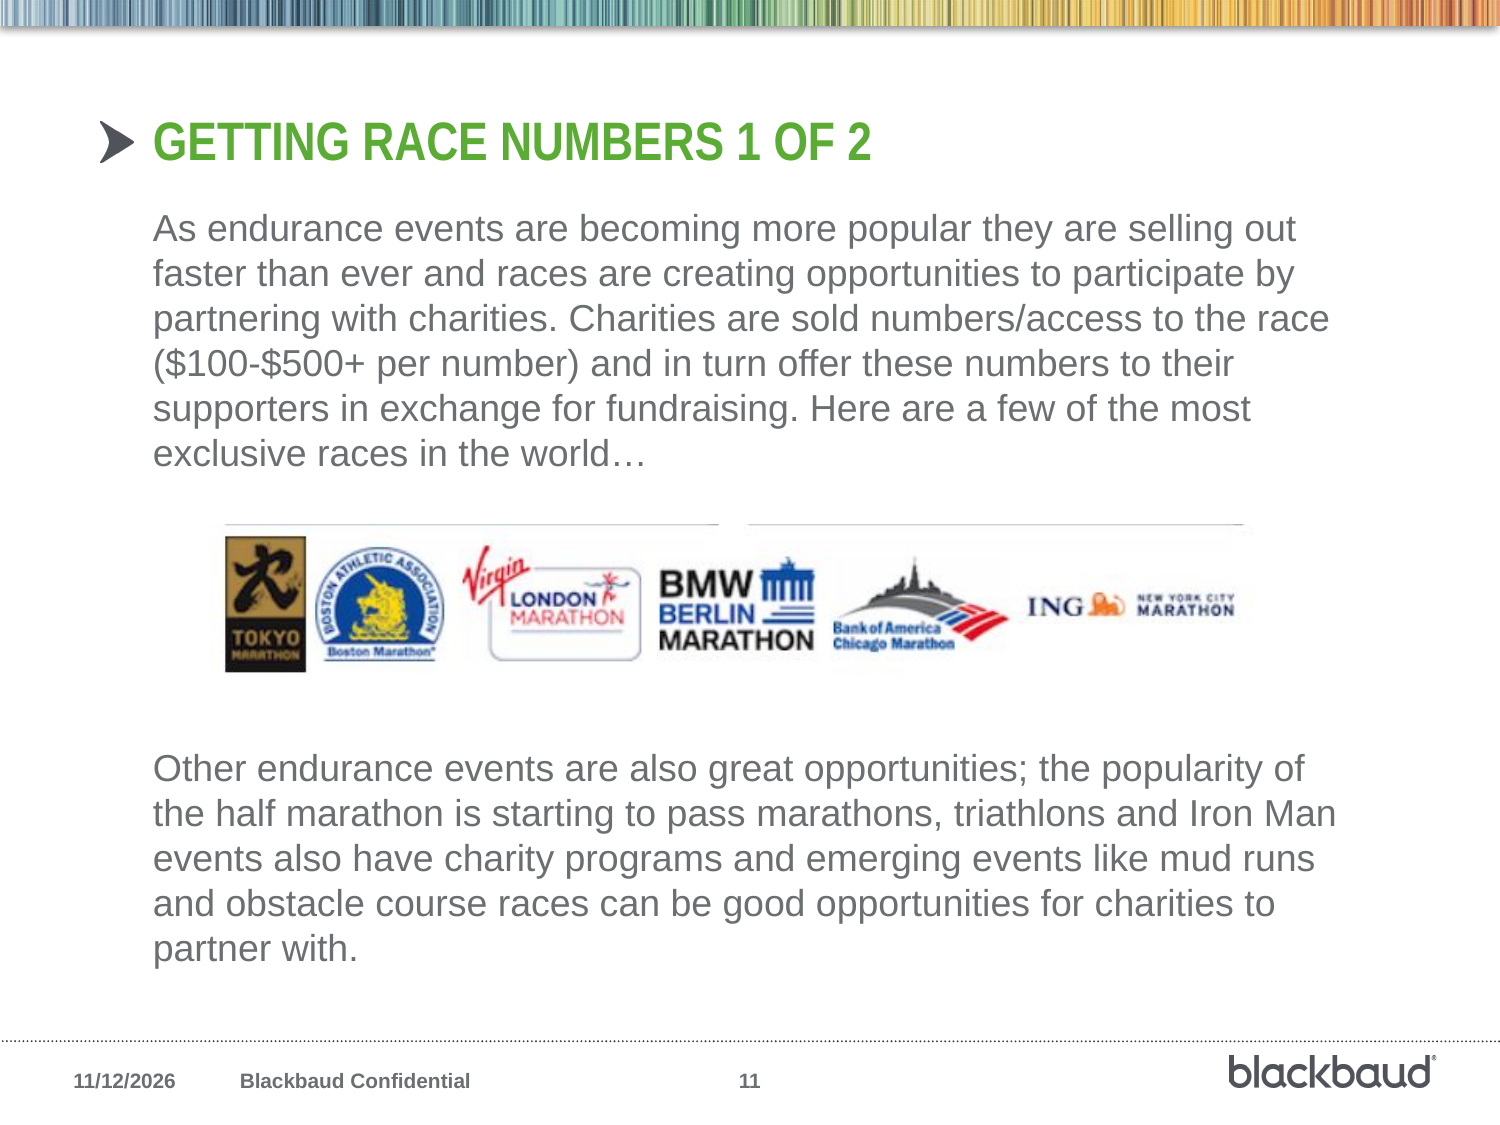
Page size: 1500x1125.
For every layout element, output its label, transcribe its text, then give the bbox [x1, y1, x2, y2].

picture [0, 0, 1500, 26]
title Getting race numbers 1 of 2 [138, 98, 1370, 195]
list As endurance events are becoming more popular they are selling out faster than ever and races are creating opportunities to participate by partnering with charities. Charities are sold numbers/access to the race ($100-$500+ per number) and in turn offer these numbers to their supporters in exchange for fundraising. Here are a few of the most exclusive races in the world… Other endurance events are also great opportunities; the popularity of the half marathon is starting to pass marathons, triathlons and Iron Man events also have charity programs and emerging events like mud runs and obstacle course races can be good opportunities for charities to partner with. [137, 195, 1370, 1000]
picture [100, 121, 134, 163]
picture [210, 524, 1253, 721]
picture [1229, 1055, 1437, 1088]
